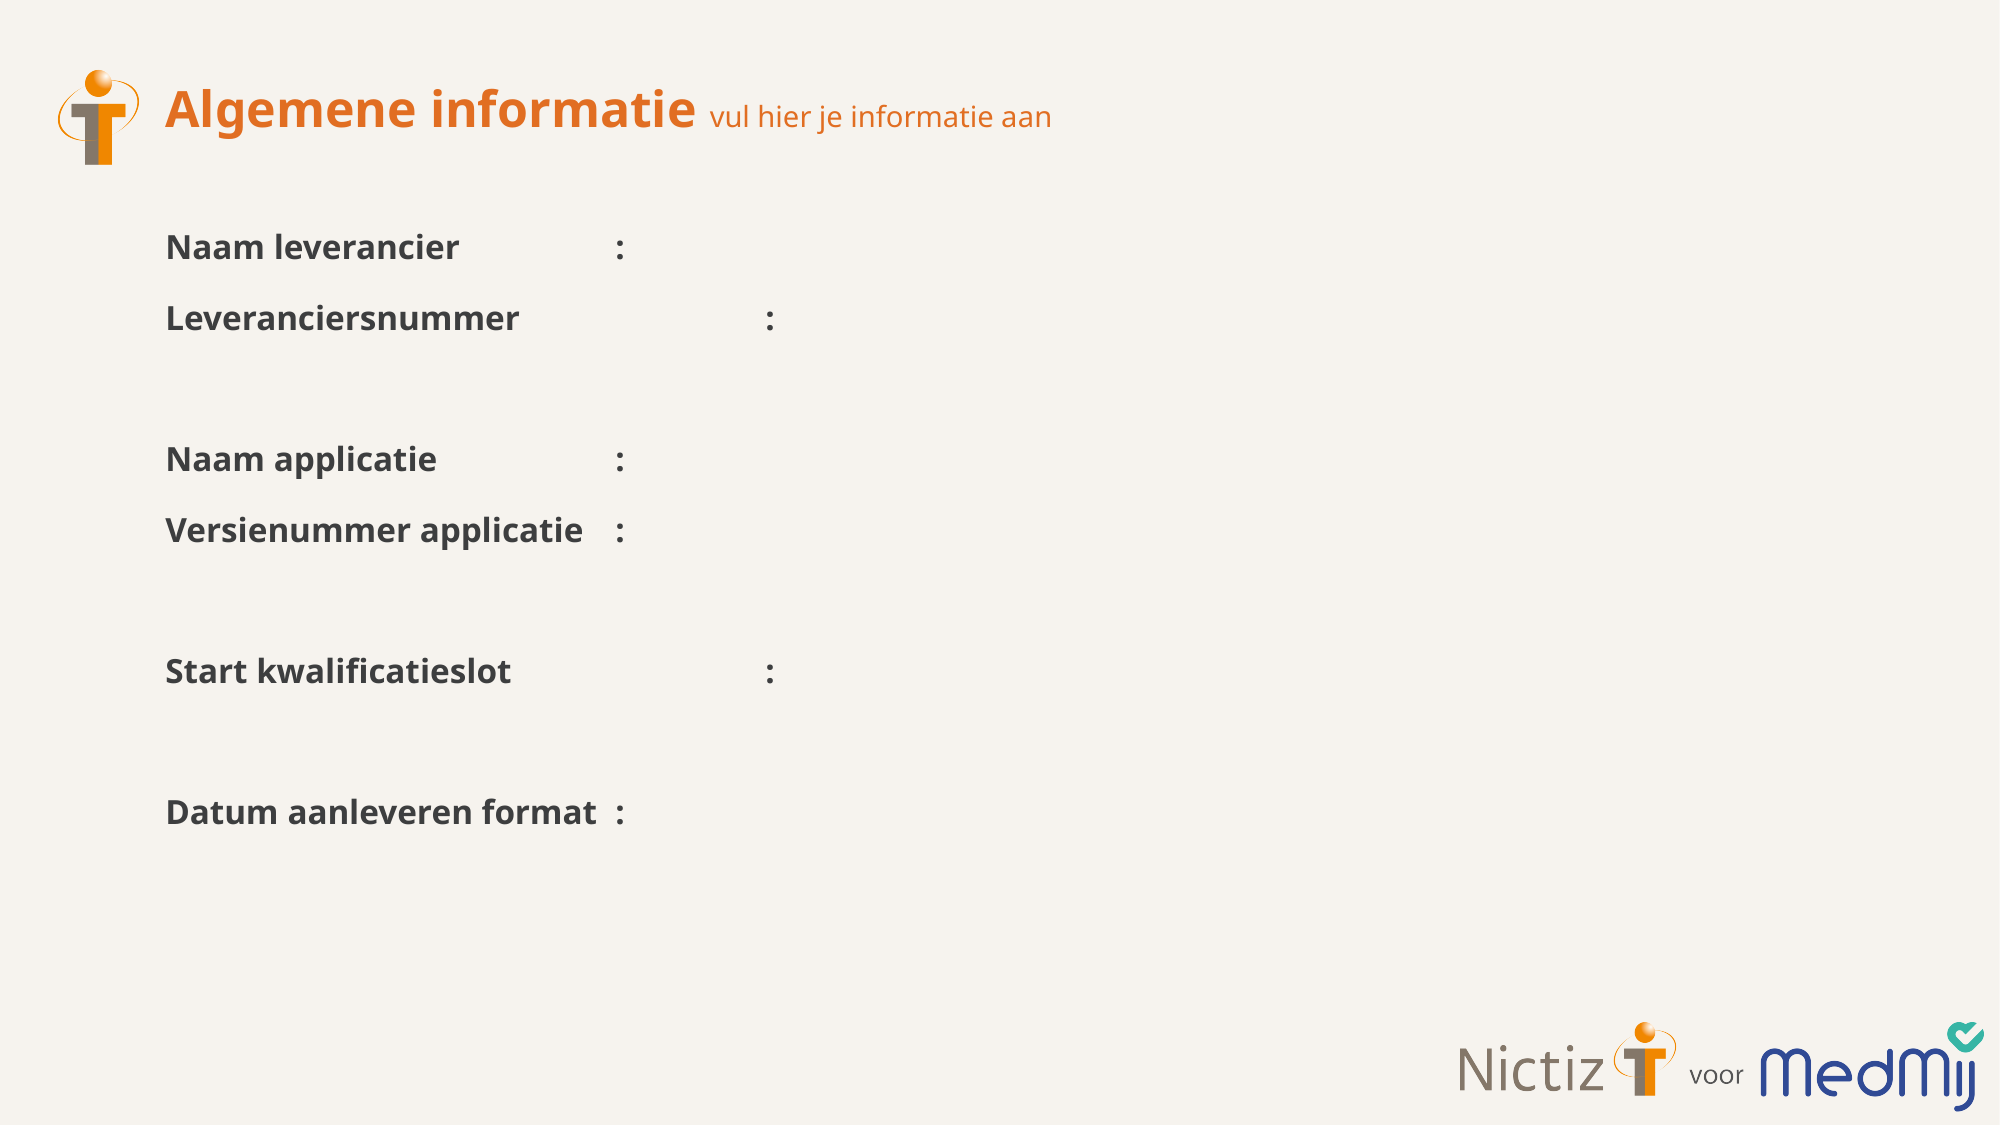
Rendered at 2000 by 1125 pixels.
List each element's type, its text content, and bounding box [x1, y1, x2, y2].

list Naam leverancier : Leveranciersnummer : Naam applicatie : Versienummer applicatie : Start kwalificatieslot : Datum aanleveren format : [150, 209, 1850, 981]
picture [1457, 1019, 1988, 1113]
title Algemene informatie vul hier je informatie aan [150, 76, 1850, 165]
picture [50, 66, 151, 187]
